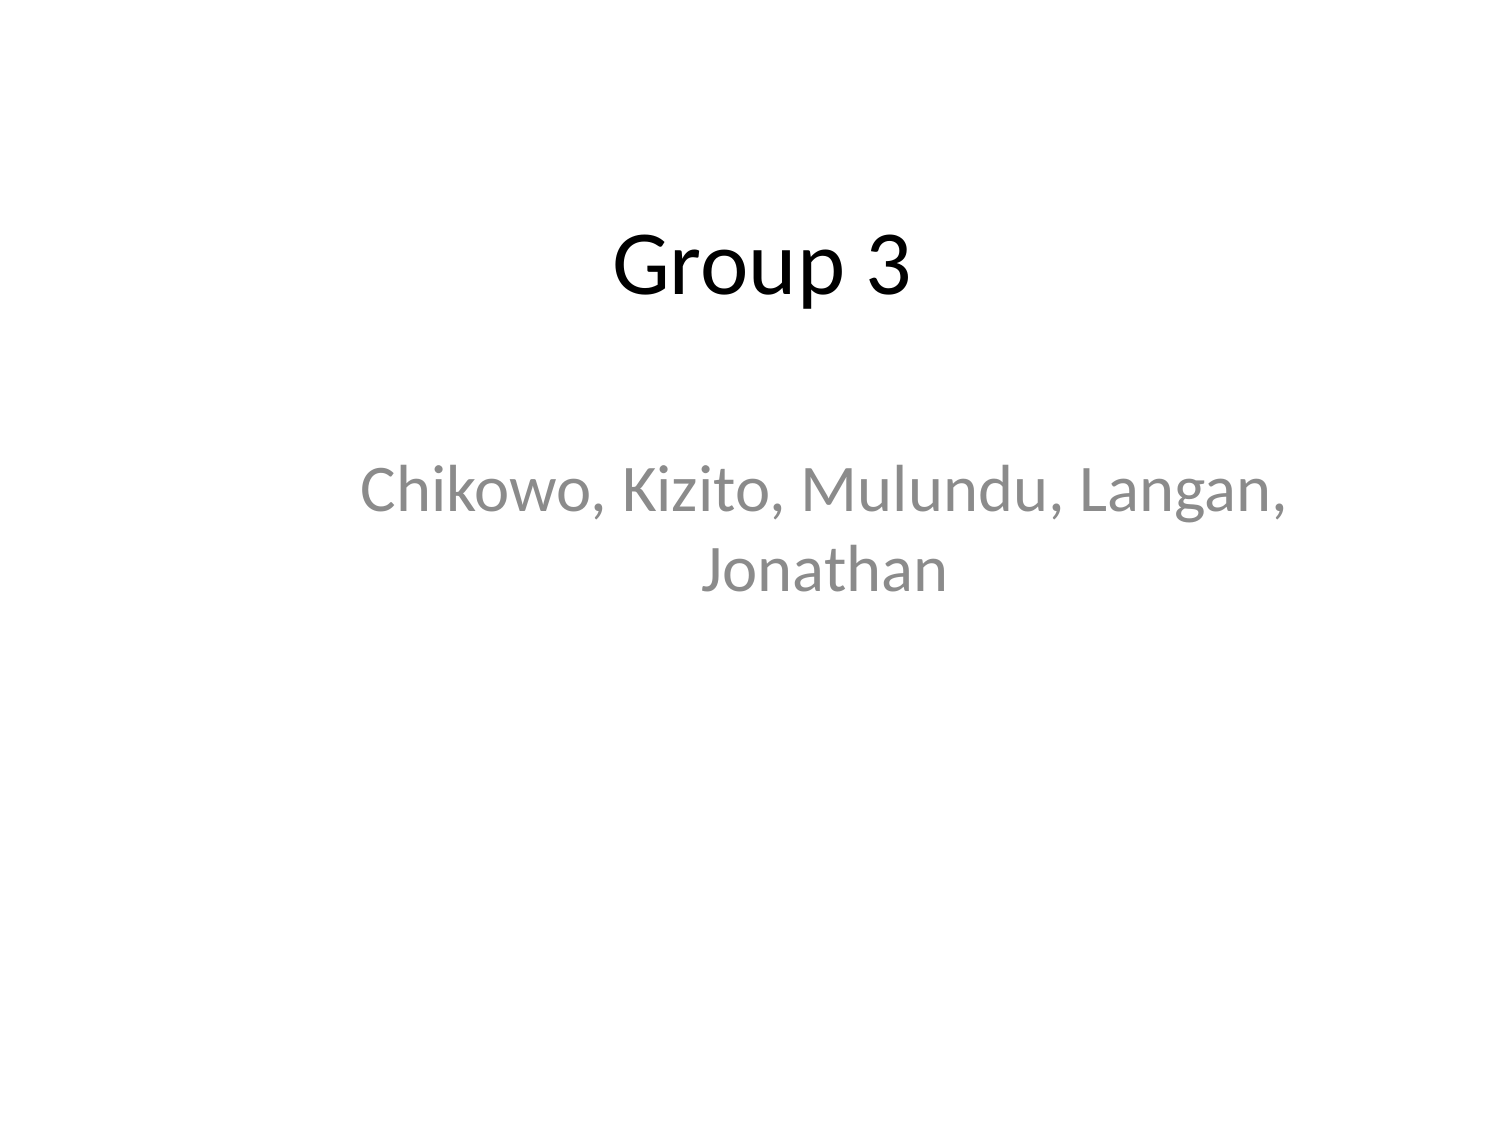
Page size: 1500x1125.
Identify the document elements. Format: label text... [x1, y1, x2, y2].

title Group 3 [125, 137, 1400, 379]
subtitle Chikowo, Kizito, Mulundu, Langan, Jonathan [300, 437, 1350, 725]
